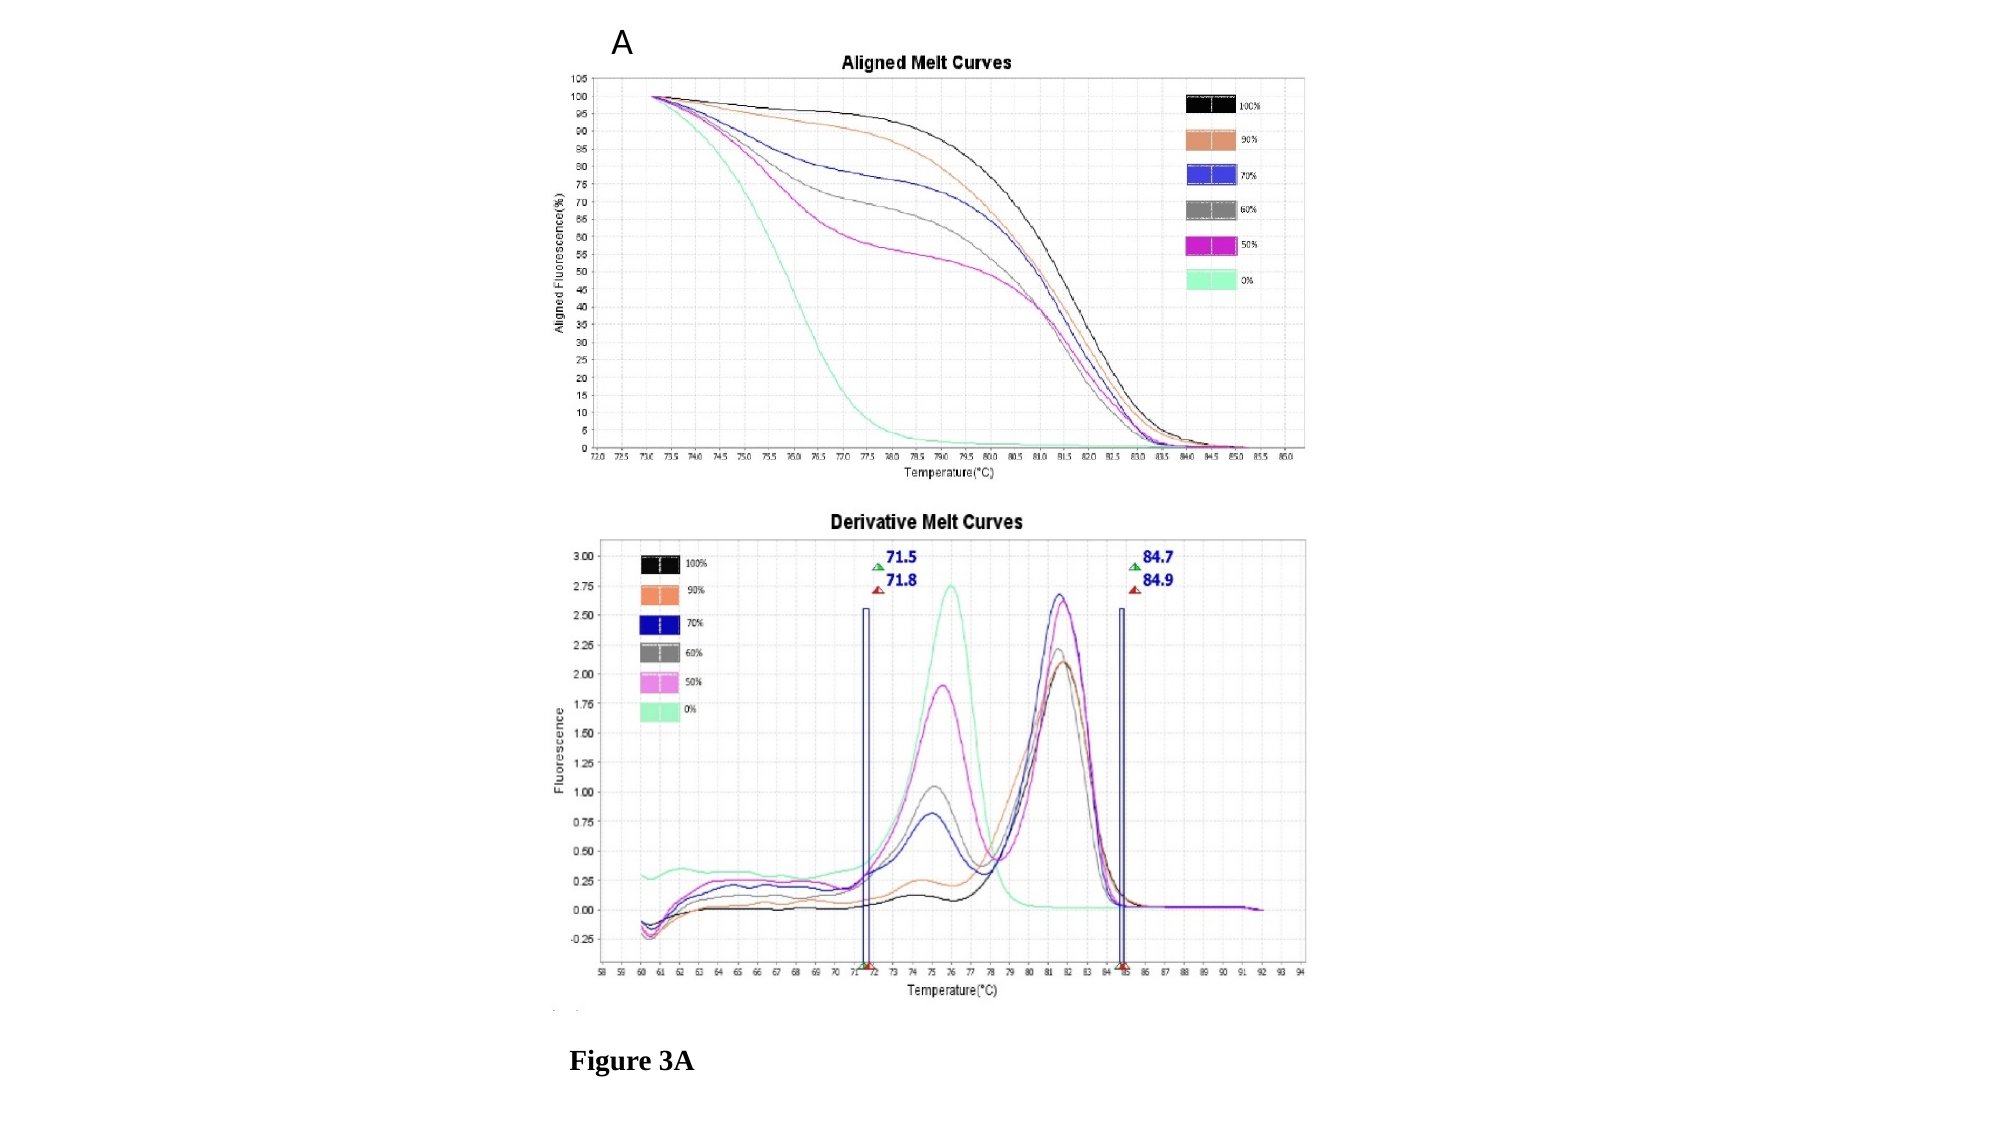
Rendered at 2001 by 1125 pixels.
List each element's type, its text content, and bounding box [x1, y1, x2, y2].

text_box A [553, 18, 691, 49]
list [541, 49, 1313, 487]
picture [541, 507, 1313, 1011]
title Figure 3A [554, 984, 2000, 1125]
